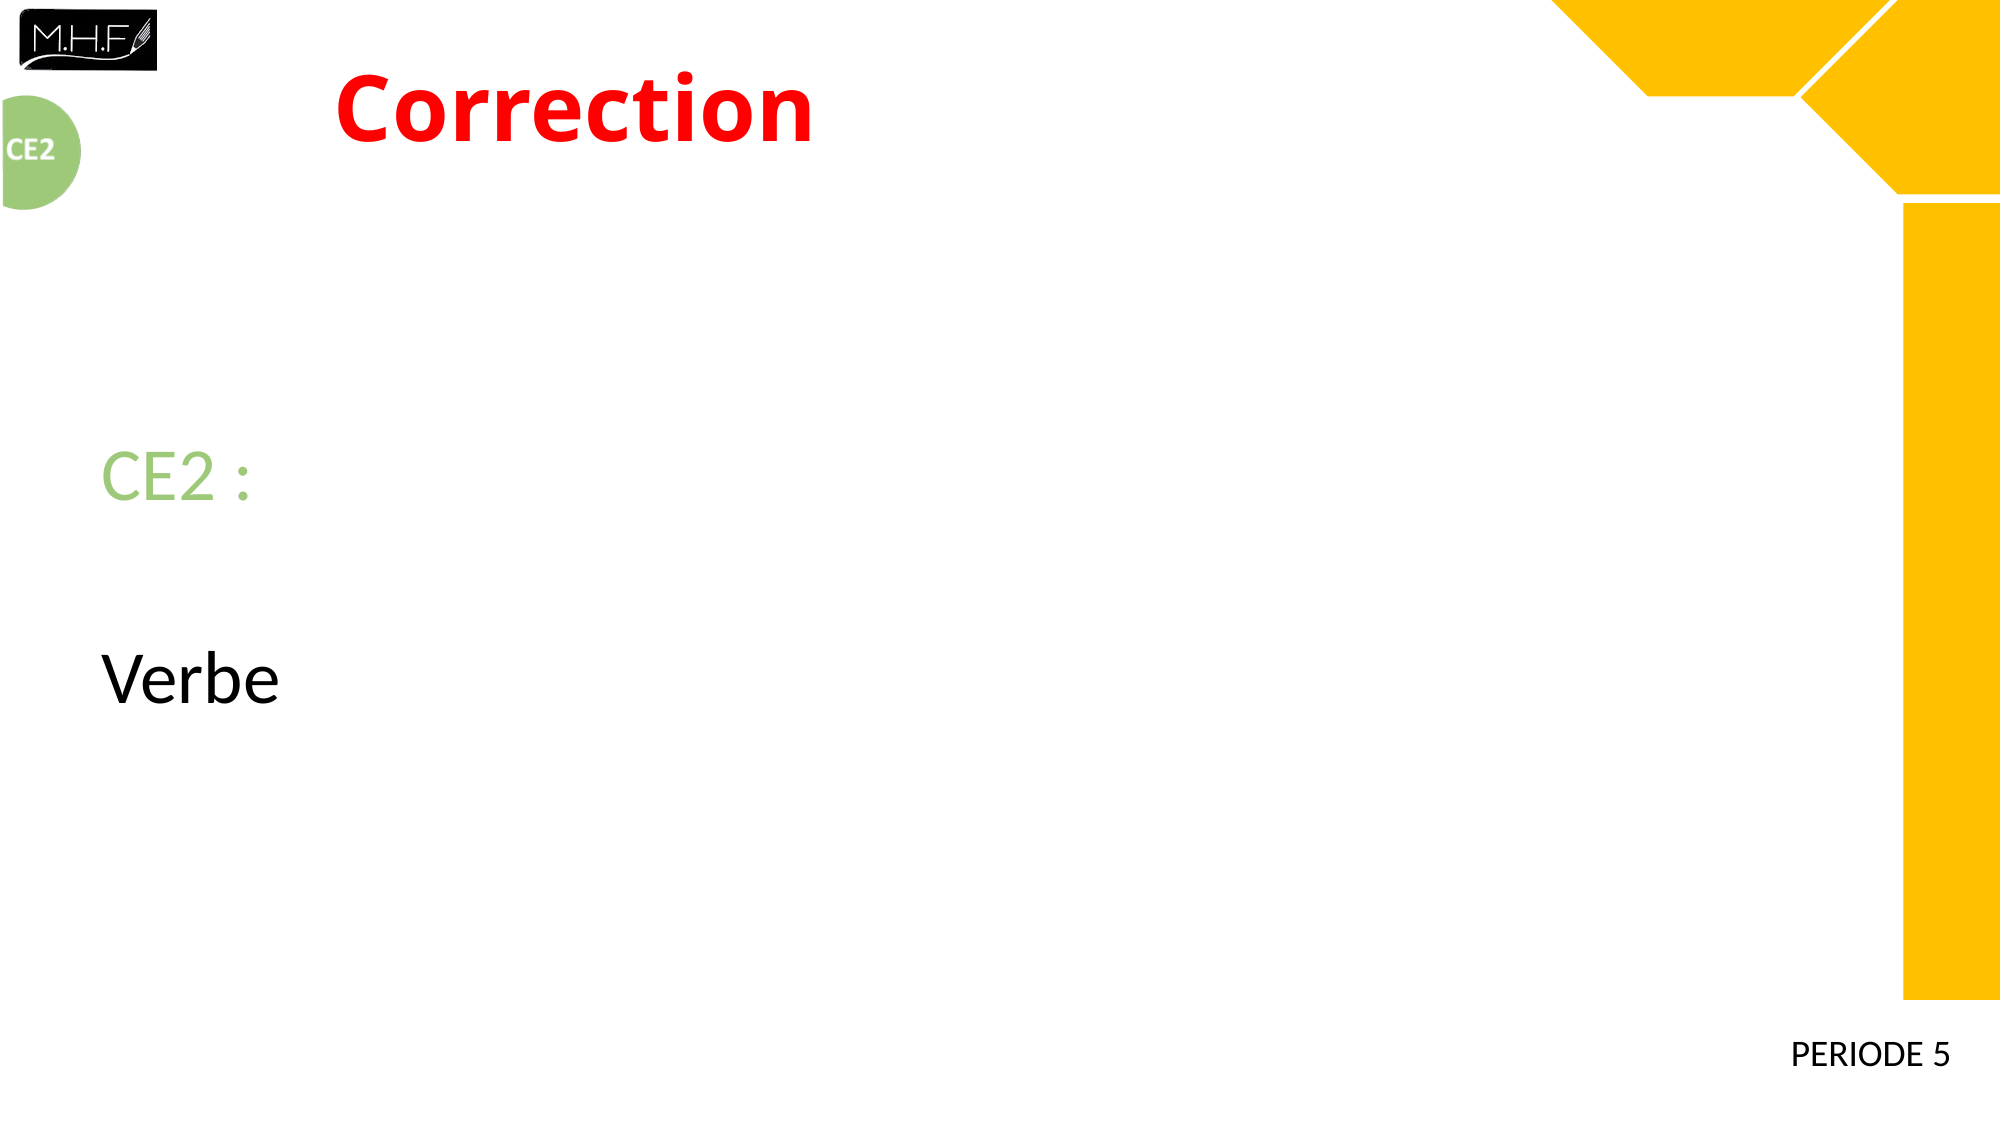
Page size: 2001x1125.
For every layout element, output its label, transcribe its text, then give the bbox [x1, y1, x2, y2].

picture [0, 95, 101, 210]
text_box [1902, 202, 2000, 1001]
text_box [1799, 0, 2000, 196]
text_box PERIODE 5 [1362, 1021, 1967, 1125]
text_box [1549, 0, 1892, 98]
picture [16, 7, 157, 74]
list CE2 : Verbe [86, 300, 1748, 1069]
title Correction [318, 3, 1865, 221]
